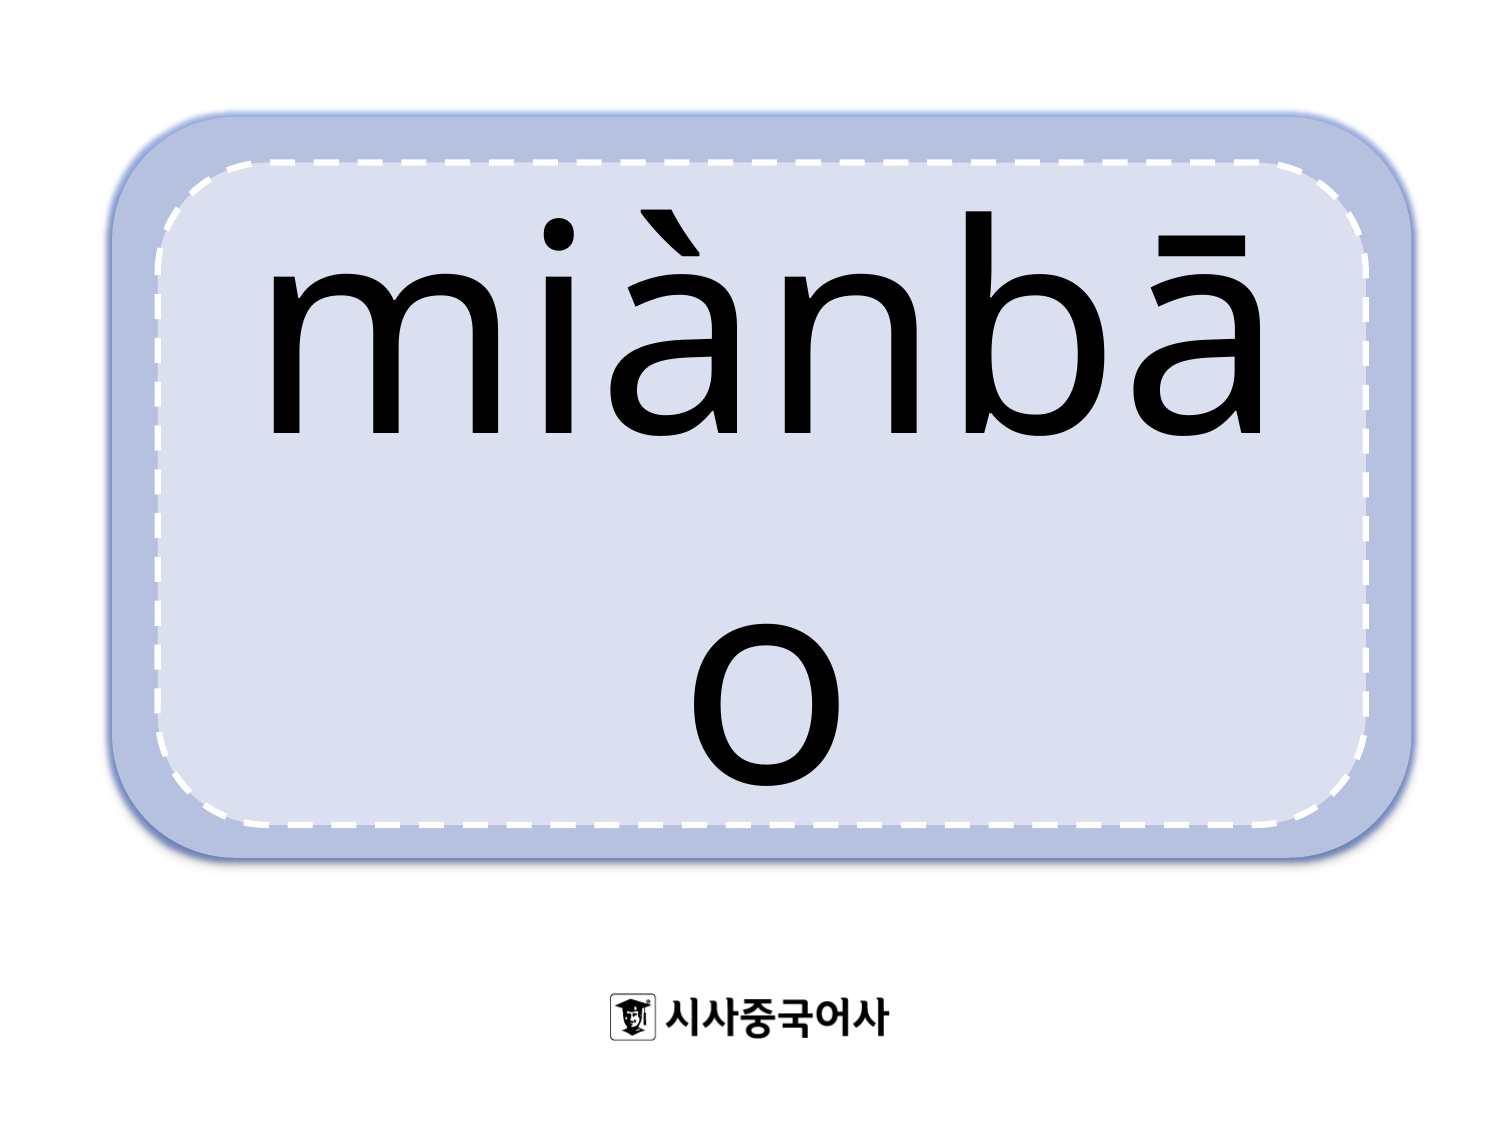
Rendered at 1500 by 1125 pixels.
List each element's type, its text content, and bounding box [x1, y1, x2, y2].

picture [602, 987, 898, 1047]
text_box miànbāo [162, 160, 1371, 824]
